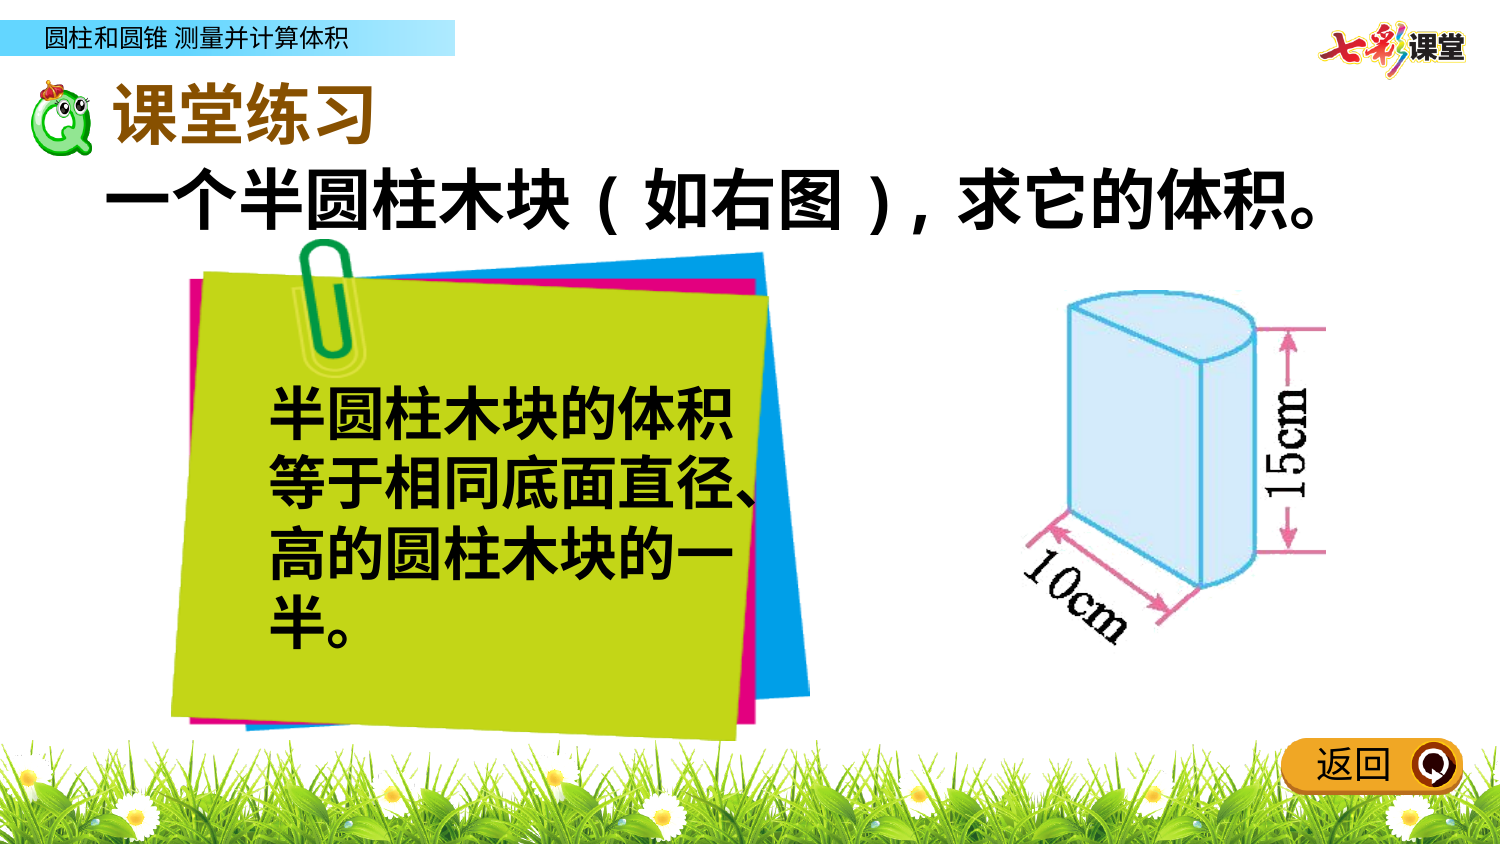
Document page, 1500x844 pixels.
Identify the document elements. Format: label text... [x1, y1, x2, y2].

picture [0, 740, 1500, 844]
text_box 课堂练习 [100, 67, 404, 159]
picture [31, 80, 92, 156]
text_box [1281, 733, 1464, 795]
text_box 一个半圆柱木块(如右图),求它的体积。 [90, 150, 1372, 245]
picture [1316, 20, 1468, 80]
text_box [170, 238, 811, 741]
picture [1009, 290, 1326, 659]
